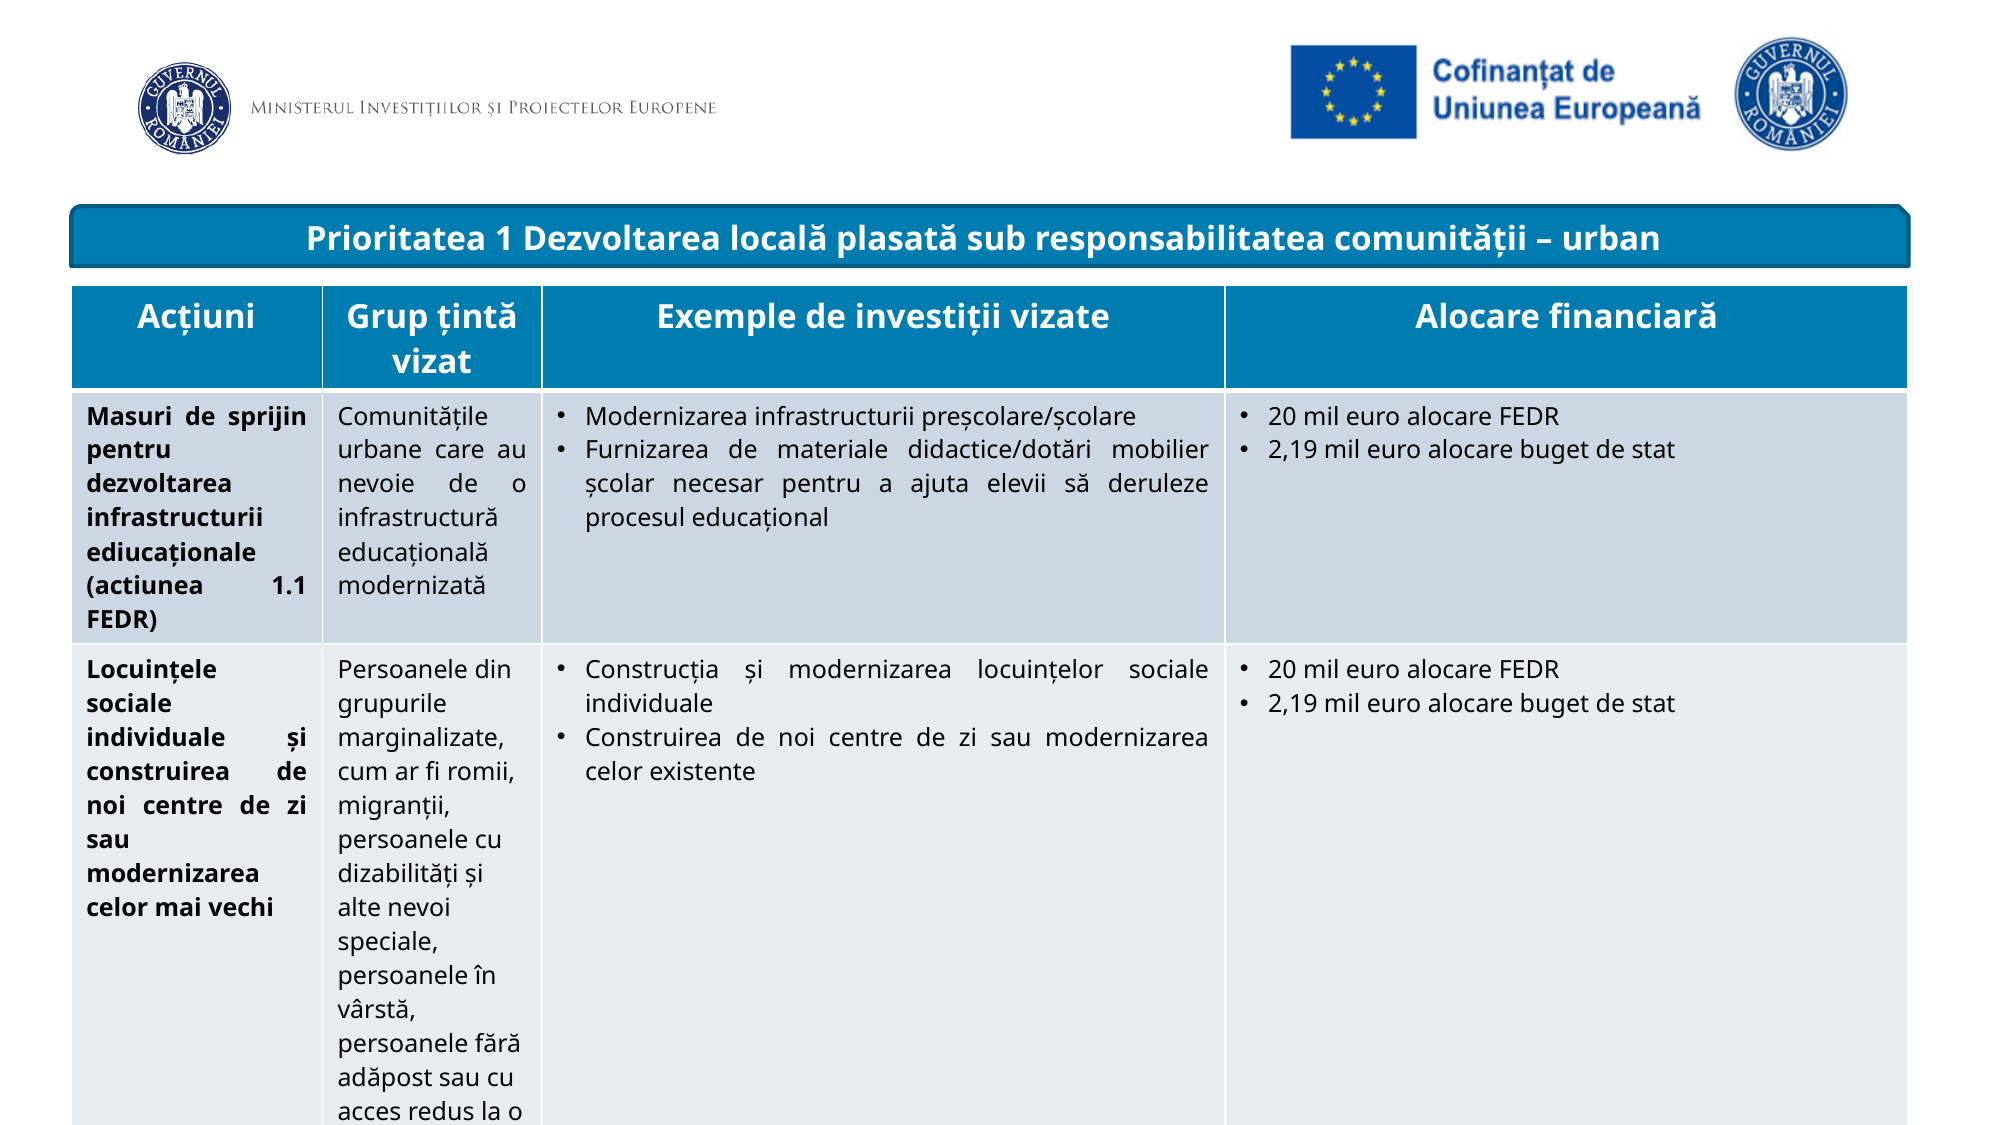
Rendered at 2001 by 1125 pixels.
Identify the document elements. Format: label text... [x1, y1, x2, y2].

picture [133, 57, 814, 156]
table_cell Construcția și modernizarea locuințelor sociale individuale Construirea de noi centre de zi sau modernizarea celor existente [543, 645, 1224, 1125]
table_header Exemple de investiții vizate [543, 286, 1224, 388]
table_cell 20 mil euro alocare FEDR 2,19 mil euro alocare buget de stat [1226, 393, 1907, 643]
table_cell Masuri de sprijin pentru dezvoltarea infrastructurii ediucaționale (actiunea 1.1 FEDR) [72, 393, 322, 643]
table_cell 20 mil euro alocare FEDR 2,19 mil euro alocare buget de stat [1226, 645, 1907, 1125]
text_box Prioritatea 1 Dezvoltarea locală plasată sub responsabilitatea comunității – urban [69, 204, 1911, 269]
table_header Grup țintă vizat [323, 286, 541, 388]
table_cell Modernizarea infrastructurii preșcolare/școlare Furnizarea de materiale didactice/dotări mobilier școlar necesar pentru a ajuta elevii să deruleze procesul educațional [543, 393, 1224, 643]
table_cell Persoanele din grupurile marginalizate, cum ar fi romii, migranții, persoanele cu dizabilități și alte nevoi speciale, persoanele în vârstă, persoanele fără adăpost sau cu acces redus la o locuință decentă. [323, 645, 541, 1125]
table_cell Comunitățile urbane care au nevoie de o infrastructură educațională modernizată [323, 393, 541, 643]
table_cell Locuințele sociale individuale și construirea de noi centre de zi sau modernizarea celor mai vechi [72, 645, 322, 1125]
table_header Acțiuni [72, 286, 322, 388]
picture [1250, 0, 1867, 199]
table_header Alocare financiară [1226, 286, 1907, 388]
